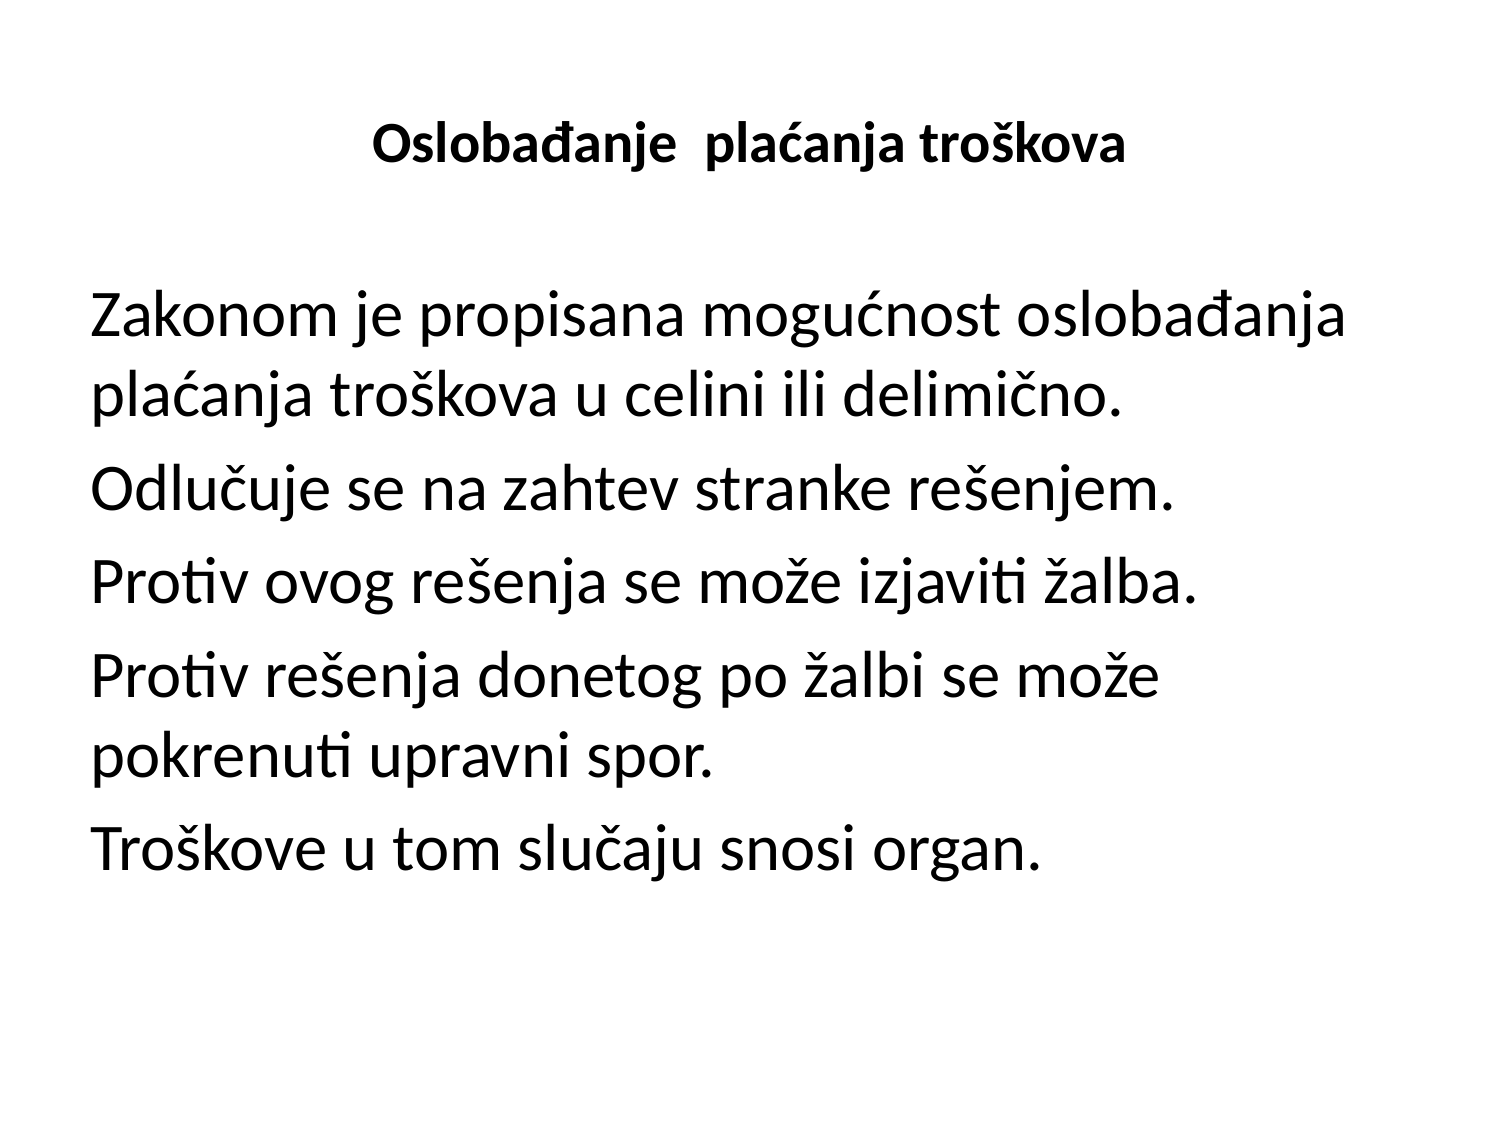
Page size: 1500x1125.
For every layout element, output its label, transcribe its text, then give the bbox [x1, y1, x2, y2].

title Oslobađanje plaćanja troškova [75, 45, 1425, 233]
list Zakonom je propisana mogućnost oslobađanja plaćanja troškova u celini ili delimično. Odlučuje se na zahtev stranke rešenjem. Protiv ovog rešenja se može izjaviti žalba. Protiv rešenja donetog po žalbi se može pokrenuti upravni spor. Troškove u tom slučaju snosi organ. [75, 262, 1425, 1005]
